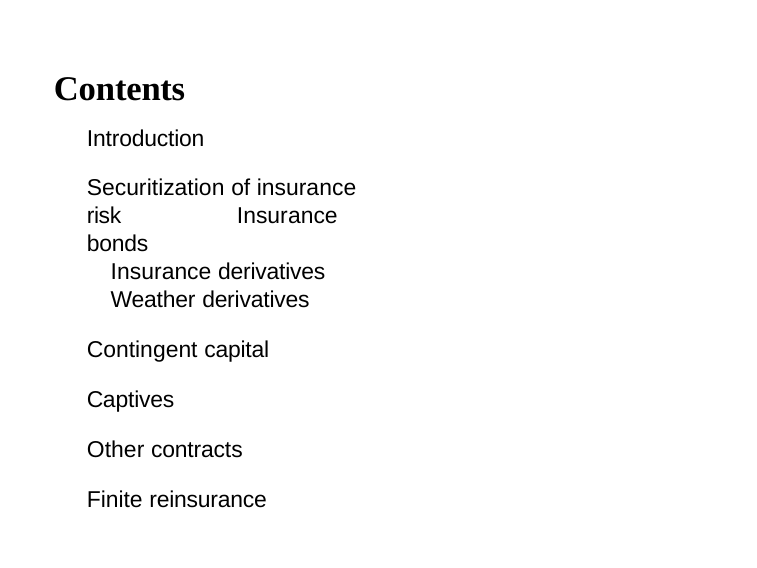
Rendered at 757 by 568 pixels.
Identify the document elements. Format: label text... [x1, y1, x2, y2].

title Contents [51, 36, 705, 134]
text_box Introduction Securitization of insurance risk Insurance bonds Insurance derivatives Weather derivatives Contingent capital Captives Other contracts Finite reinsurance [52, 121, 398, 513]
